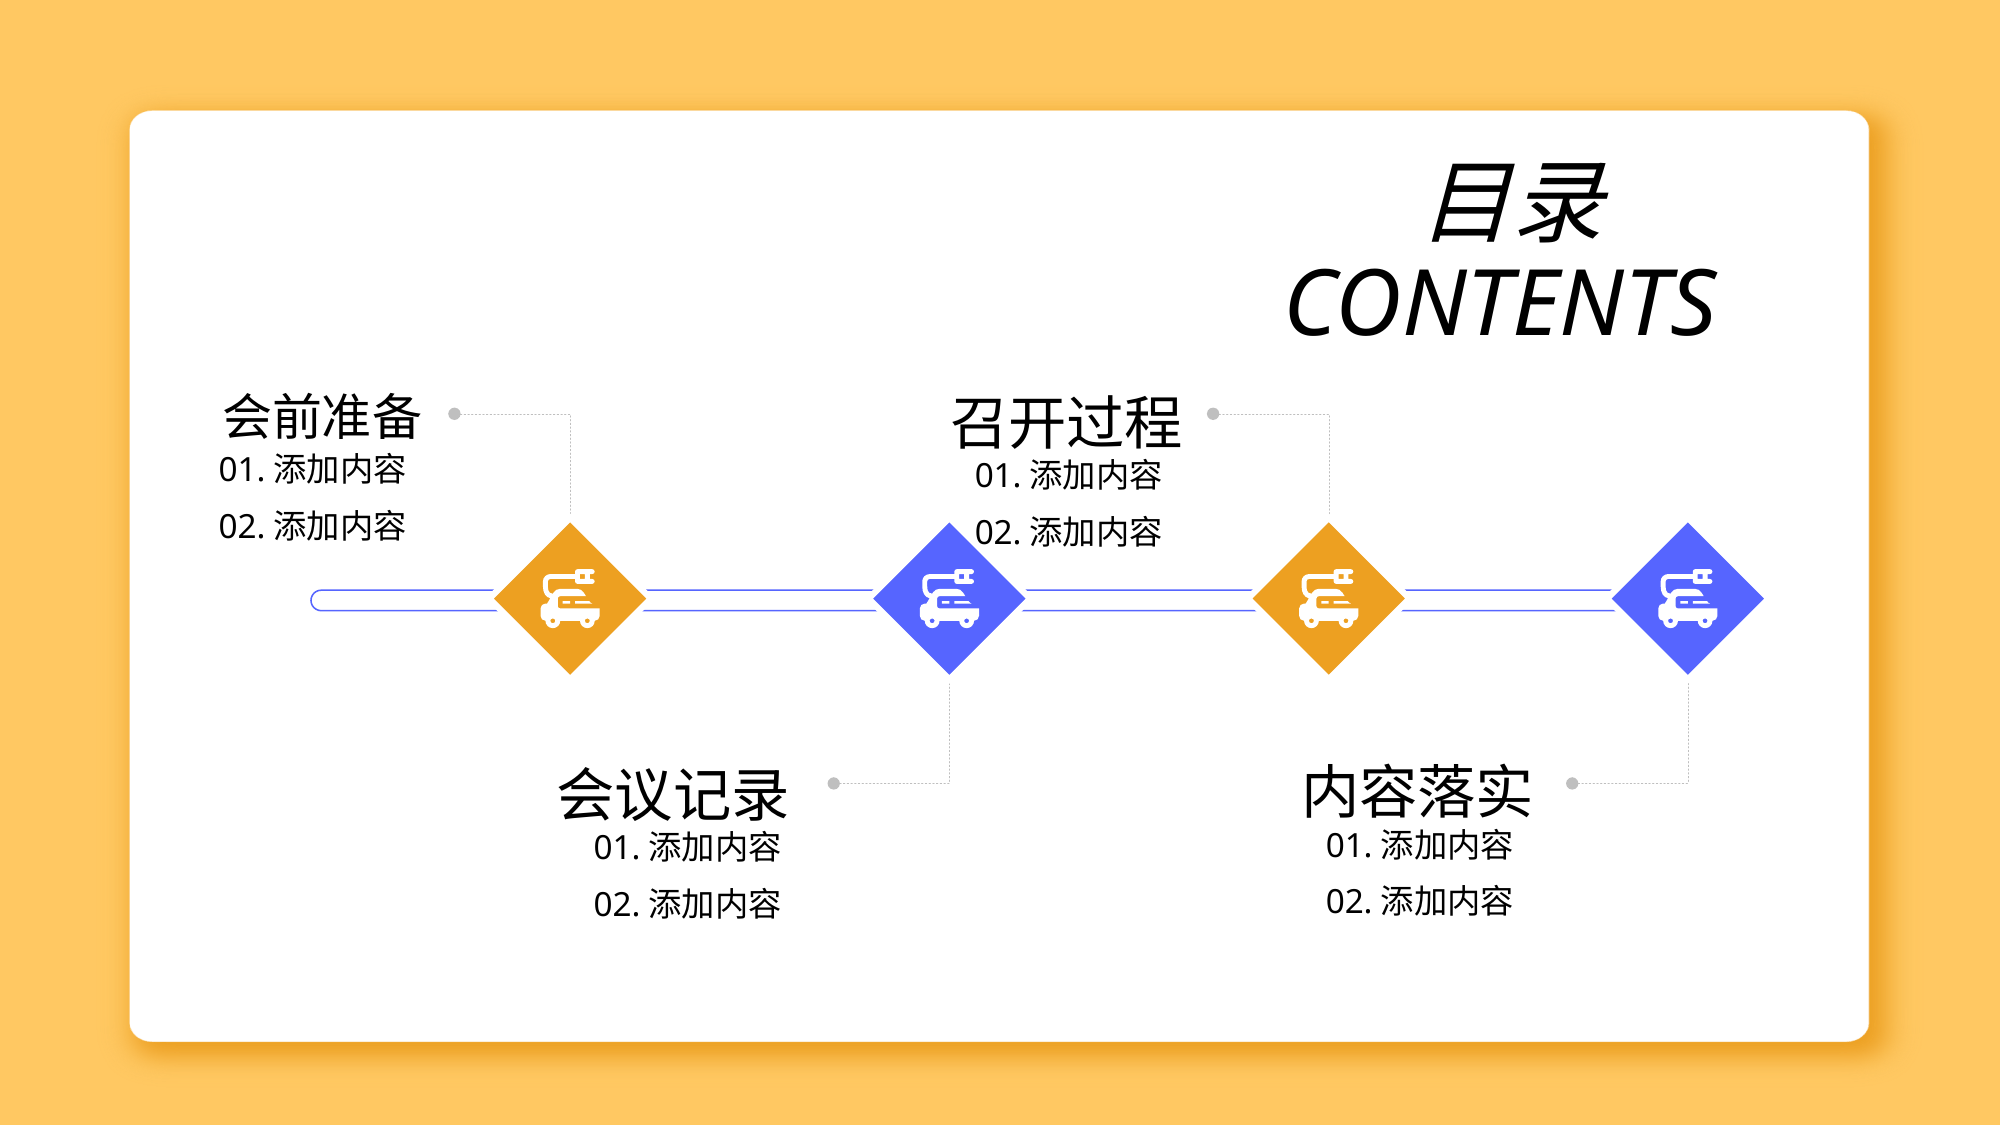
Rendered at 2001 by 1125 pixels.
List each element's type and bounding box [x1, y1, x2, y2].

text_box [454, 413, 1769, 784]
text_box [496, 758, 850, 983]
text_box [168, 384, 468, 605]
text_box [896, 386, 1238, 611]
text_box [1247, 755, 1588, 981]
text_box [1164, 136, 1848, 363]
picture [18, 20, 2000, 1125]
